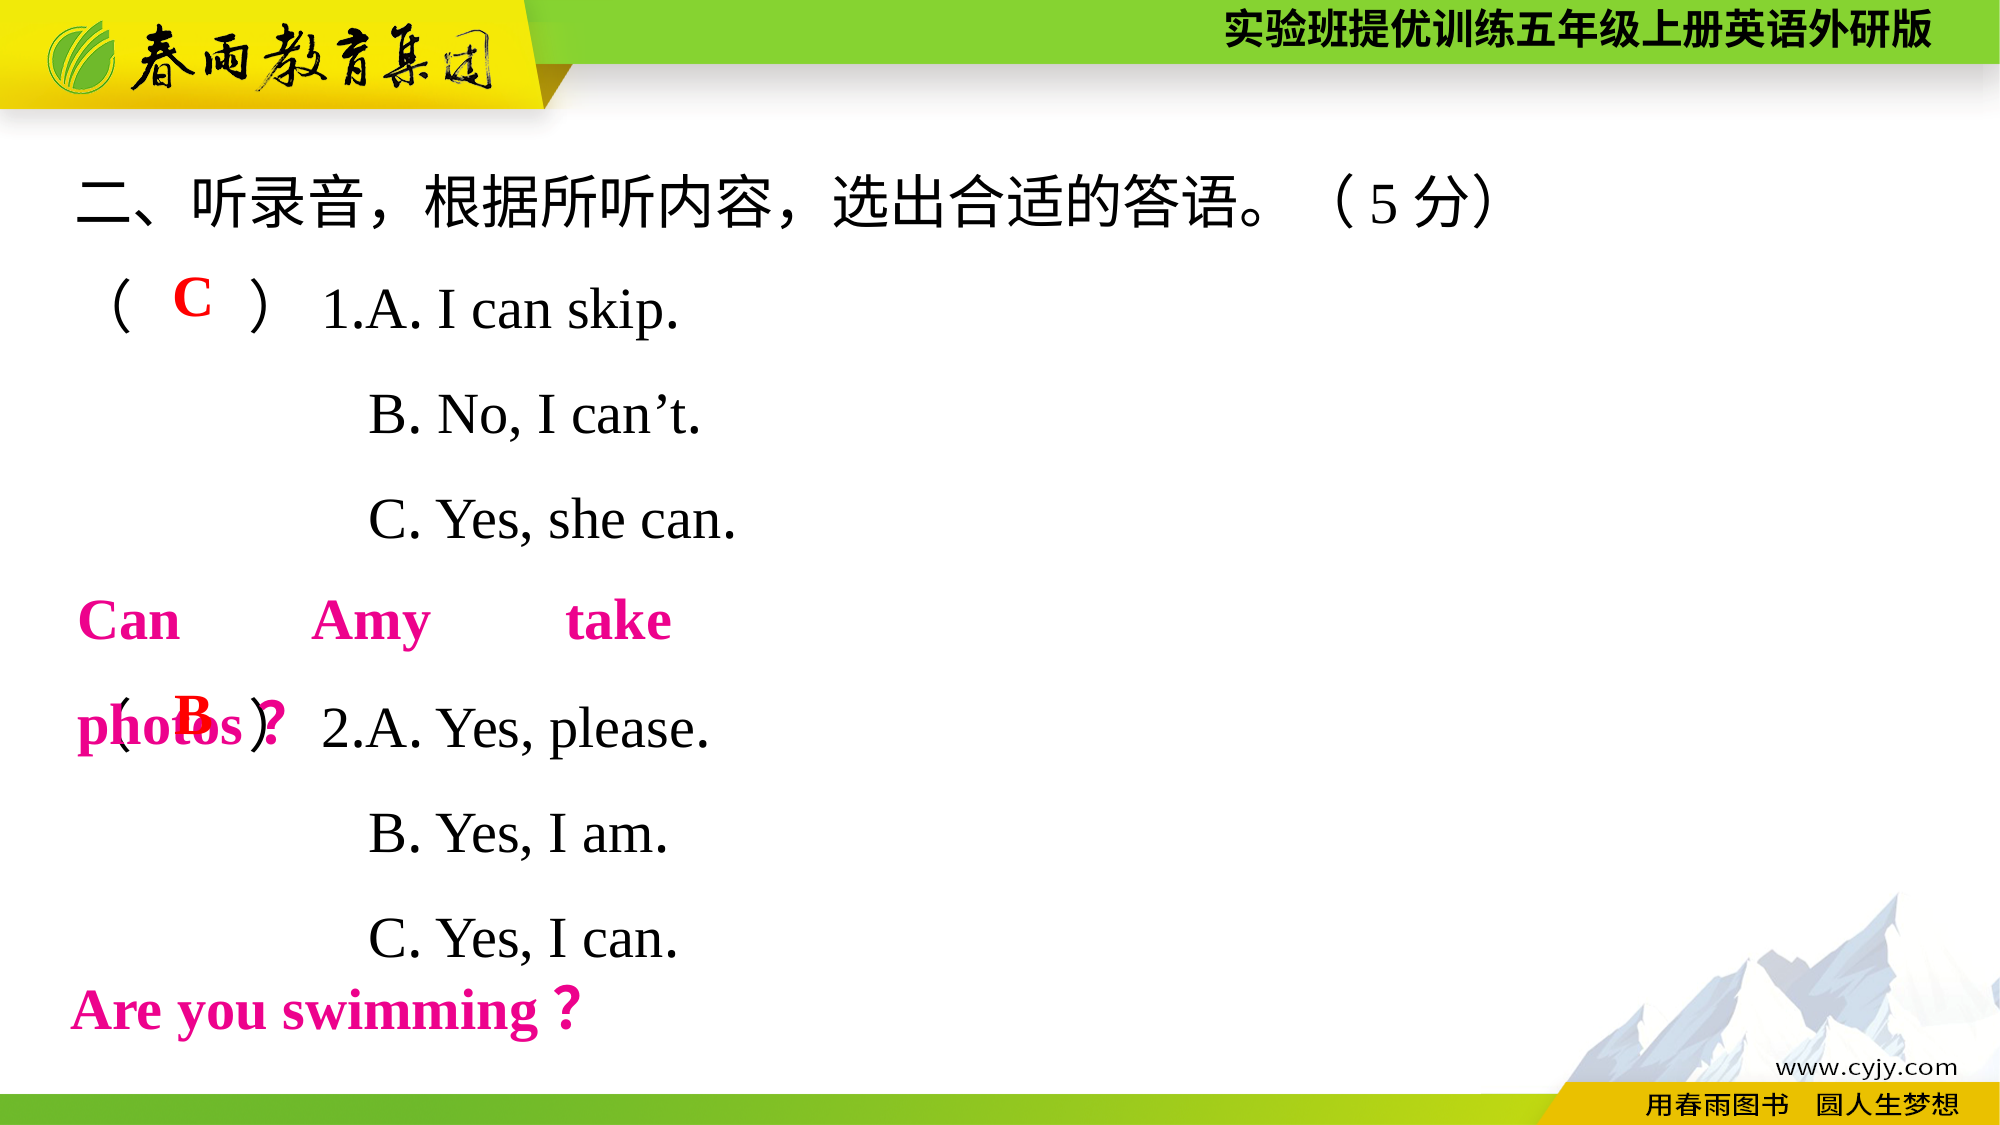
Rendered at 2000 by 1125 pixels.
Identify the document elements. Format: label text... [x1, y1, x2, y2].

text_box B [159, 668, 228, 754]
text_box C [157, 250, 230, 336]
list 二、听录音，根据所听内容，选出合适的答语。（5分） （ ）1.A. I can skip. B. No, I can’t. C. Yes, she can. （ ）2.A. Yes, please. B. Yes, I am. C. Yes, I can. [59, 122, 1944, 986]
text_box Can Amy take photos？ [62, 538, 688, 659]
picture [0, 0, 2000, 1125]
text_box Are you swimming？ [55, 964, 626, 1049]
